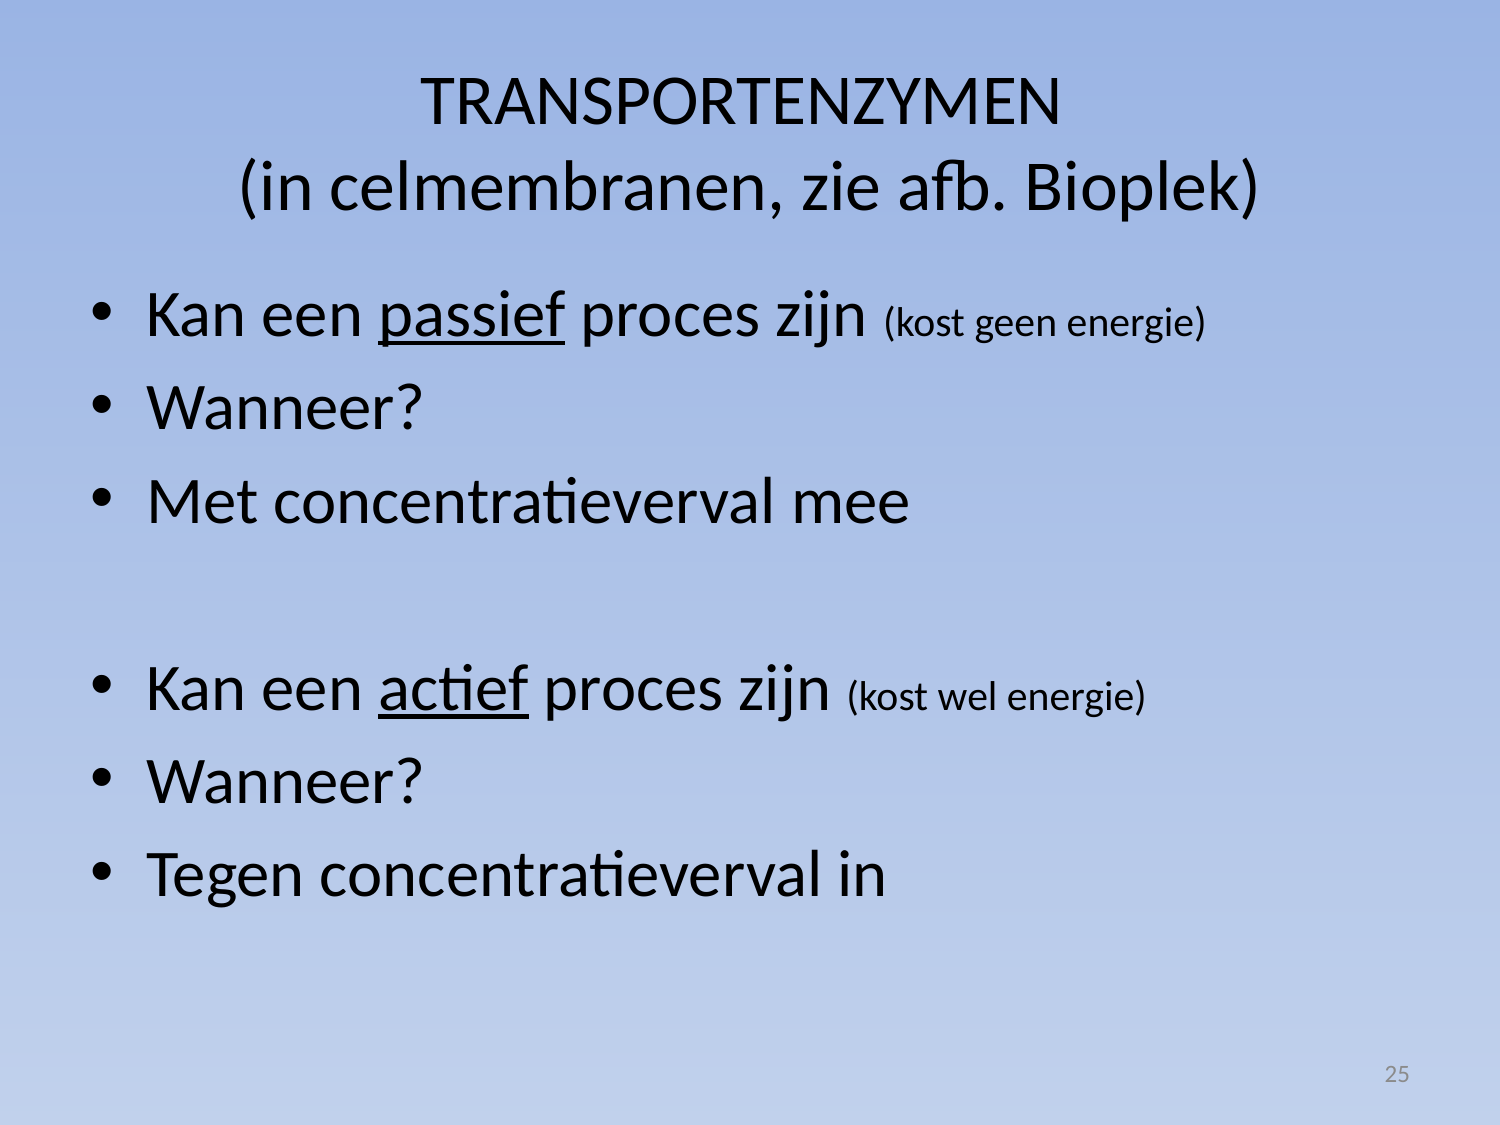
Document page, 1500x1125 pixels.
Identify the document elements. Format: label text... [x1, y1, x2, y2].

title TRANSPORTENZYMEN (in celmembranen, zie afb. Bioplek) [75, 45, 1425, 233]
slide_number 25 [1074, 1042, 1425, 1103]
list Kan een passief proces zijn (kost geen energie) Wanneer? Met concentratieverval mee Kan een actief proces zijn (kost wel energie) Wanneer? Tegen concentratieverval in [75, 262, 1425, 1005]
